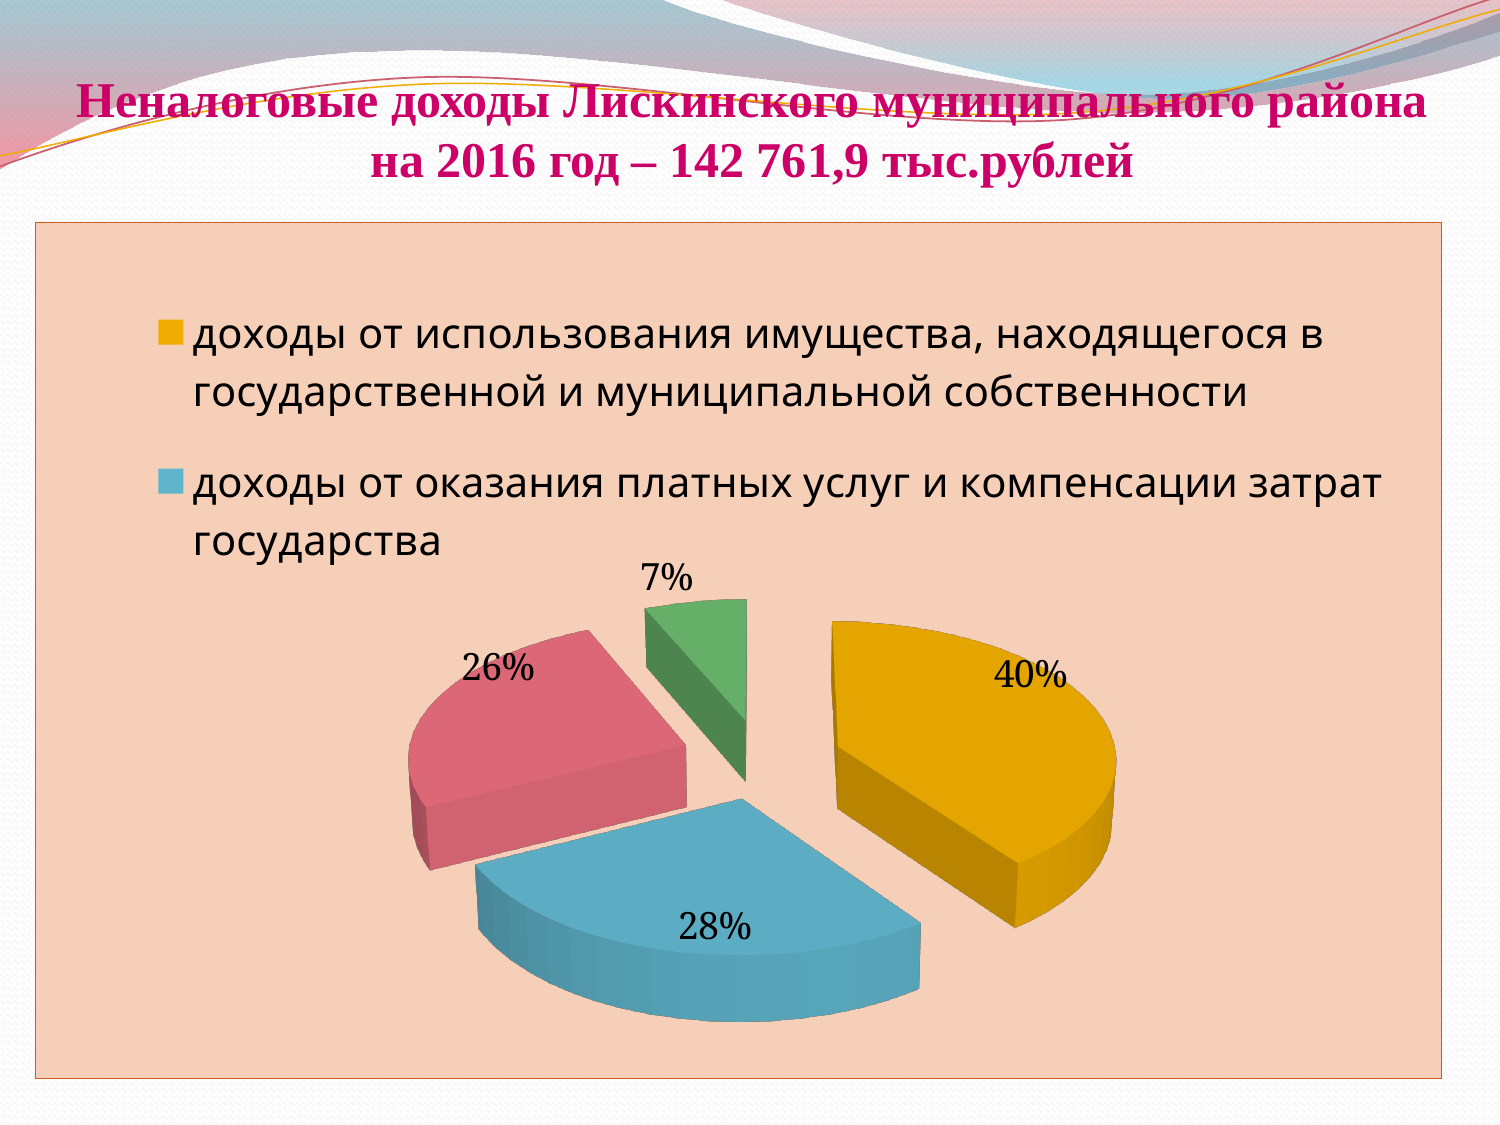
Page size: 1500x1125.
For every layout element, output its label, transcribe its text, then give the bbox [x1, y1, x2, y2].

chart [34, 222, 1442, 1079]
title Неналоговые доходы Лискинского муниципального района на 2016 год – 142 761,9 тыс.рублей [75, 0, 1430, 188]
